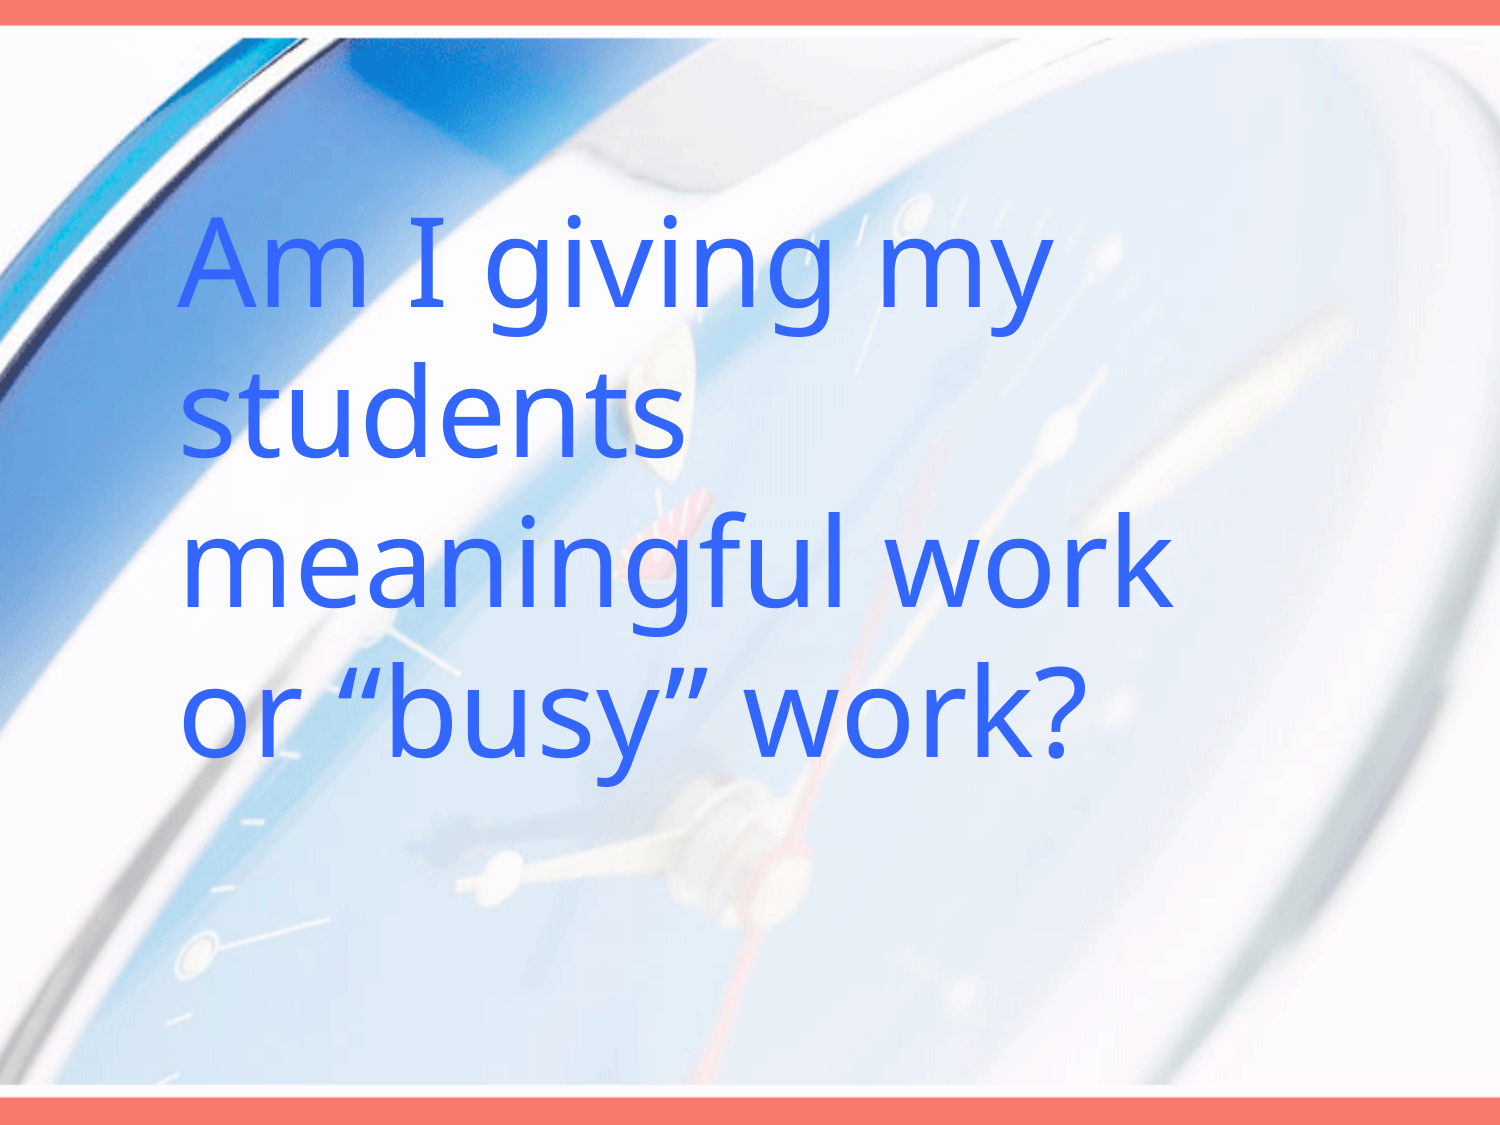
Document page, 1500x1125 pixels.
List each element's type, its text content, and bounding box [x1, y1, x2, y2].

picture [0, 0, 1500, 1125]
text_box Am I giving my students meaningful work or “busy” work? [162, 174, 1325, 790]
